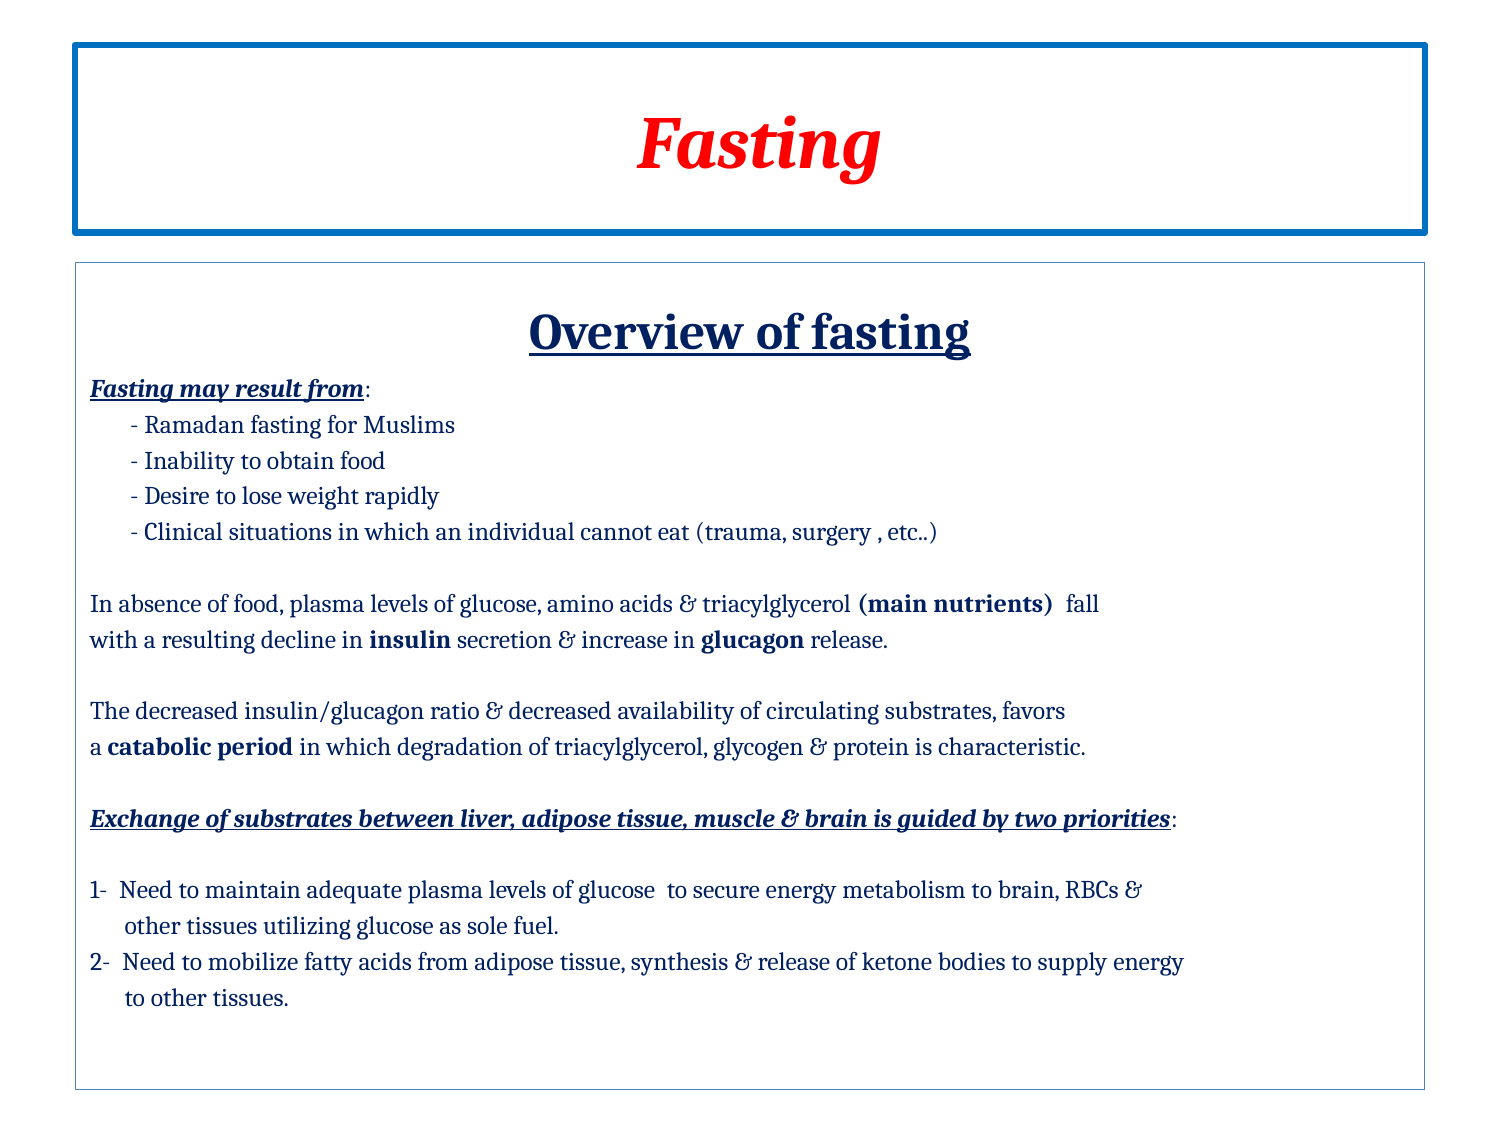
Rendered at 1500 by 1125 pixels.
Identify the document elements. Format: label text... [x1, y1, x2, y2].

list Overview of fasting Fasting may result from: - Ramadan fasting for Muslims - Inability to obtain food - Desire to lose weight rapidly - Clinical situations in which an individual cannot eat (trauma, surgery , etc..) In absence of food, plasma levels of glucose, amino acids & triacylglycerol (main nutrients) fall with a resulting decline in insulin secretion & increase in glucagon release. The decreased insulin/glucagon ratio & decreased availability of circulating substrates, favors a catabolic period in which degradation of triacylglycerol, glycogen & protein is characteristic. Exchange of substrates between liver, adipose tissue, muscle & brain is guided by two priorities: 1- Need to maintain adequate plasma levels of glucose to secure energy metabolism to brain, RBCs & other tissues utilizing glucose as sole fuel. 2- Need to mobilize fatty acids from adipose tissue, synthesis & release of ketone bodies to supply energy to other tissues. [75, 262, 1425, 1090]
title Fasting [75, 45, 1425, 233]
